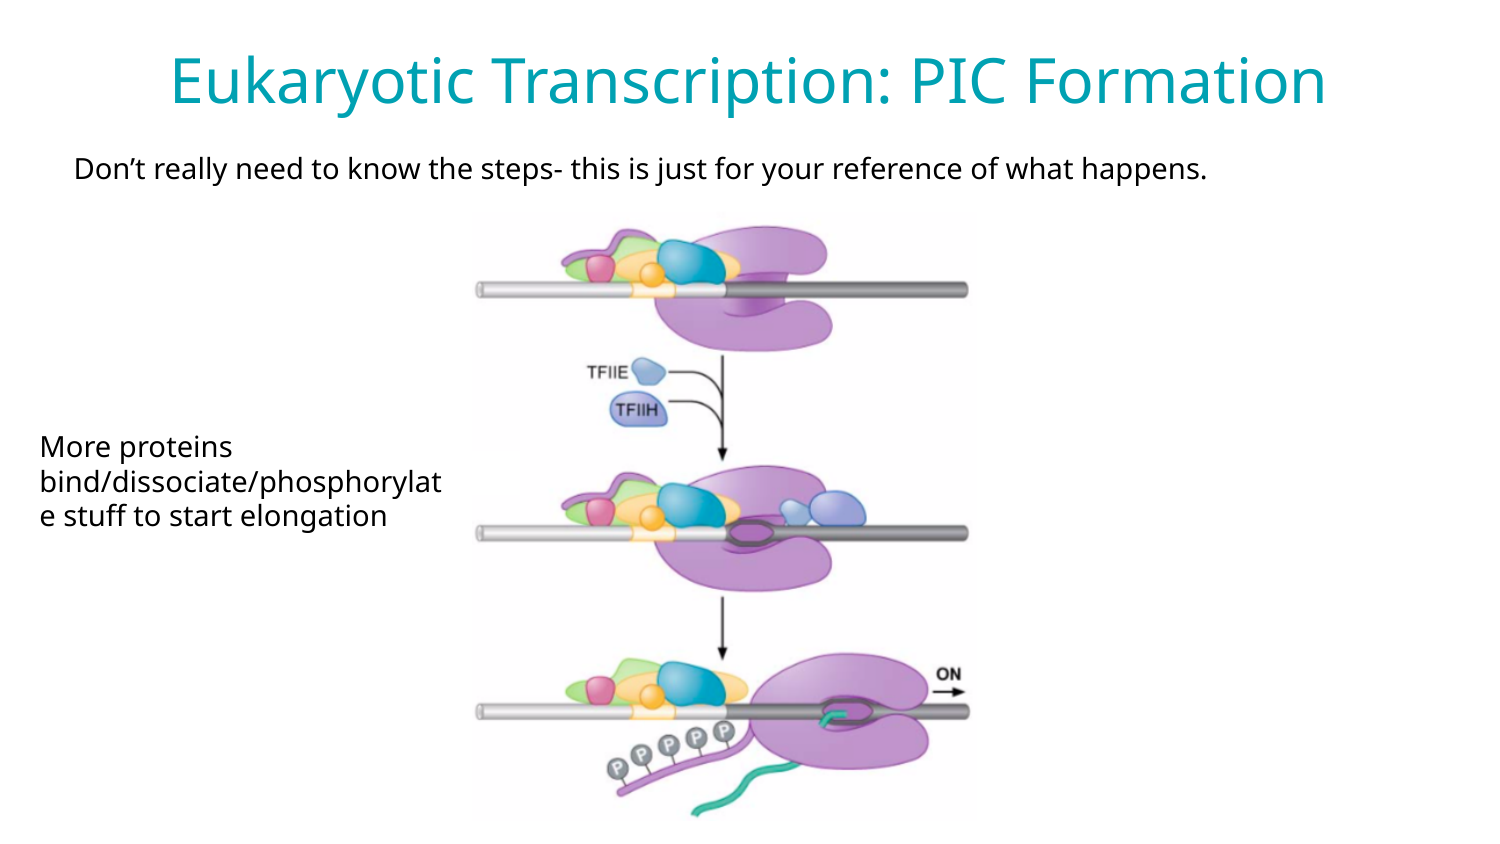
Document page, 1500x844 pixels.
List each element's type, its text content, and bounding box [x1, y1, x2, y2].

text_box More proteins bind/dissociate/phosphorylate stuff to start elongation [24, 412, 447, 614]
text_box Don’t really need to know the steps- this is just for your reference of what happens. [58, 134, 1285, 180]
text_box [452, 205, 1028, 821]
text_box Eukaryotic Transcription: PIC Formation [51, 26, 1449, 120]
